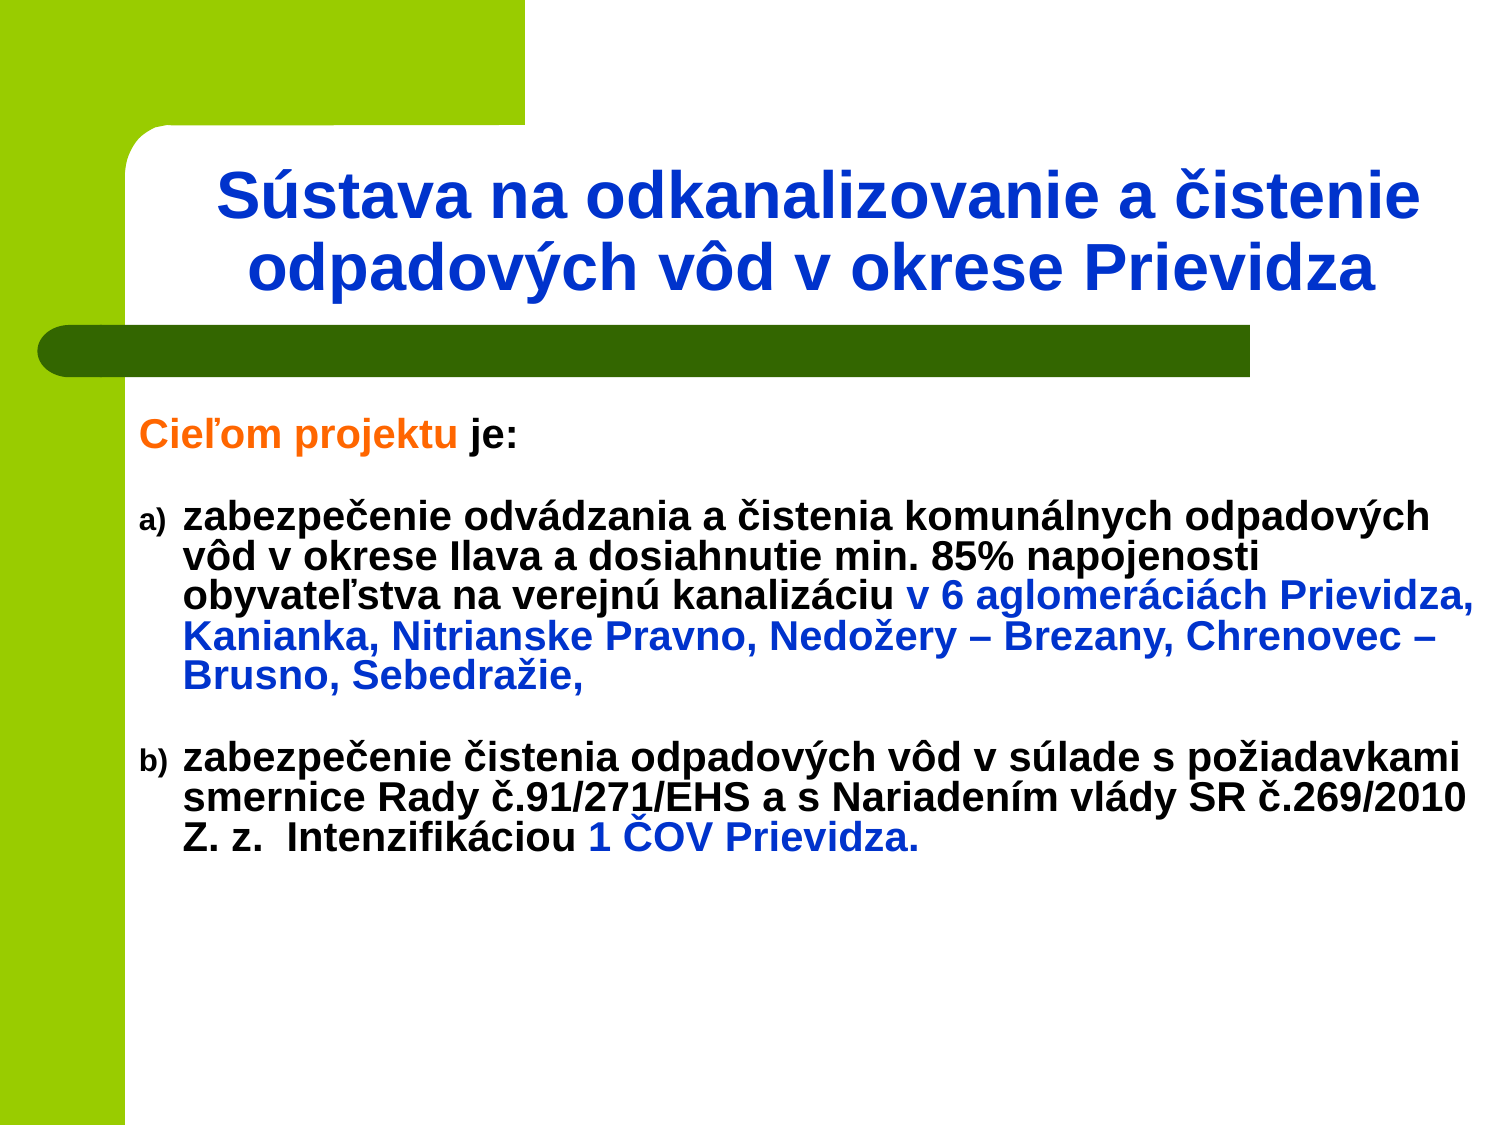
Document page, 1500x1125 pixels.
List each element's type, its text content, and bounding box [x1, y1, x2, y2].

title Sústava na odkanalizovanie a čistenie odpadových vôd v okrese Prievidza [123, 124, 1500, 313]
list Cieľom projektu je: zabezpečenie odvádzania a čistenia komunálnych odpadových vôd v okrese Ilava a dosiahnutie min. 85% napojenosti obyvateľstva na verejnú kanalizáciu v 6 aglomeráciách Prievidza, Kanianka, Nitrianske Pravno, Nedožery – Brezany, Chrenovec – Brusno, Sebedražie, zabezpečenie čistenia odpadových vôd v súlade s požiadavkami smernice Rady č.91/271/EHS a s Nariadením vlády SR č.269/2010 Z. z. Intenzifikáciou 1 ČOV Prievidza. [123, 408, 1500, 1048]
